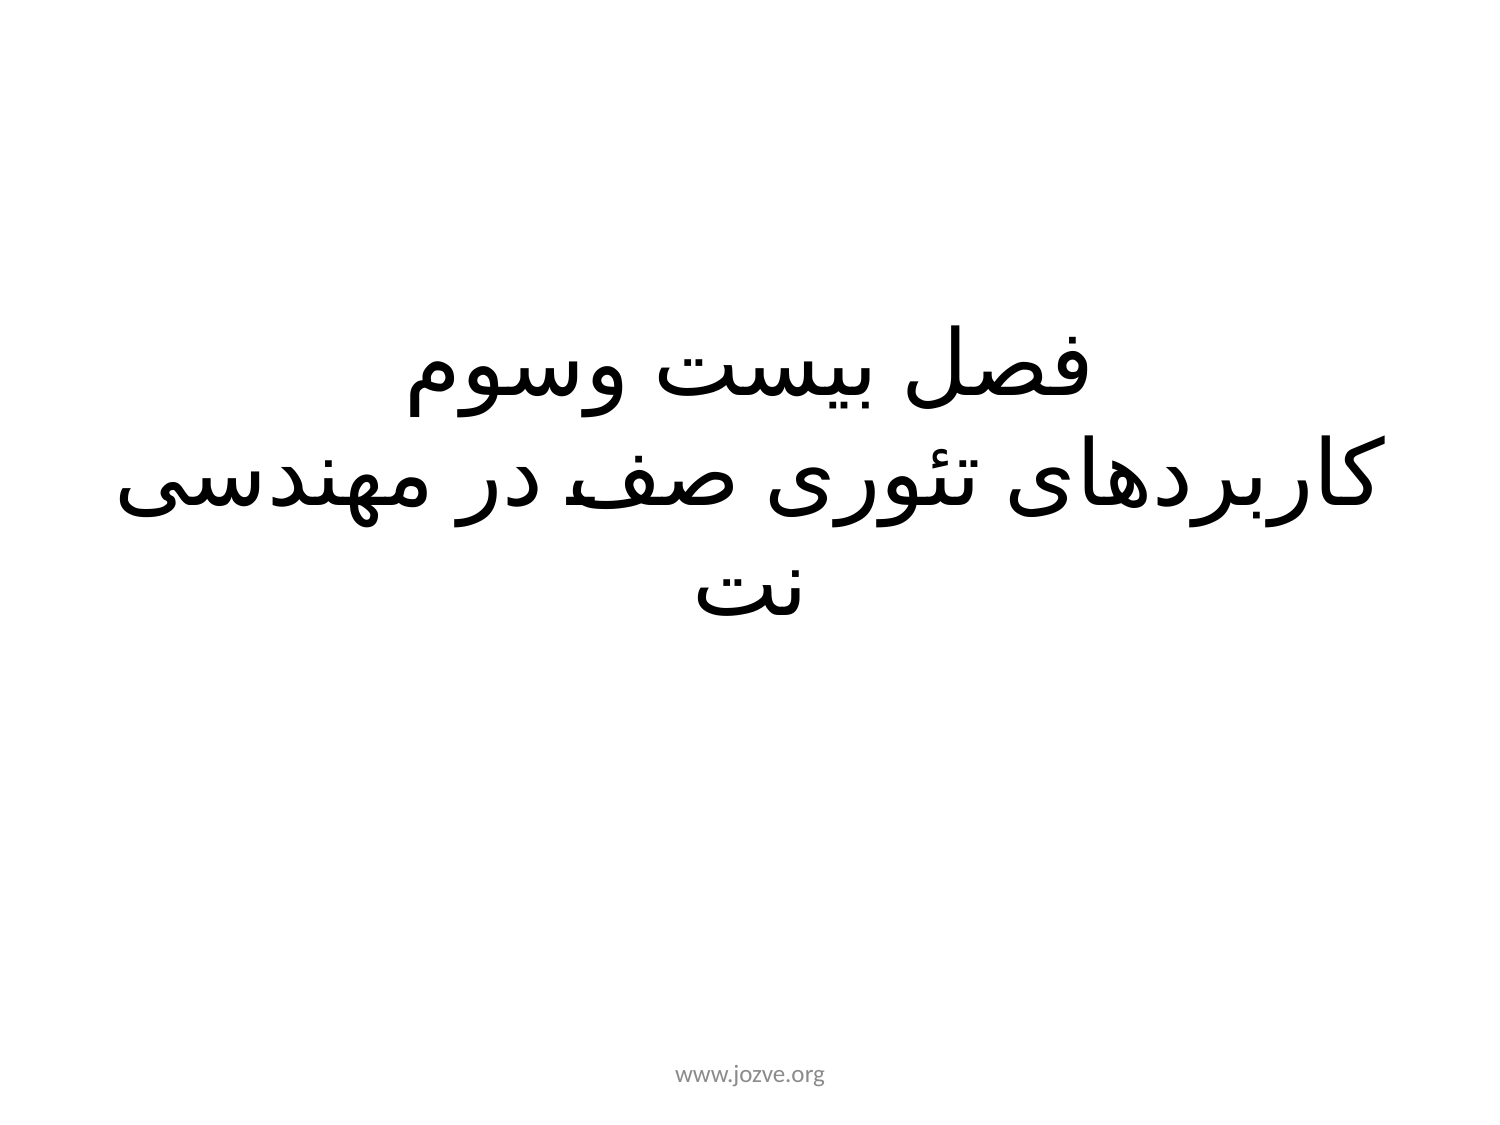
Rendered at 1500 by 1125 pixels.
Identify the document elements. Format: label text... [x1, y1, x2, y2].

title فصل بیست وسوم کاربردهای تئوری صف در مهندسی نت [75, 45, 1425, 894]
footer www.jozve.org [512, 1042, 988, 1103]
